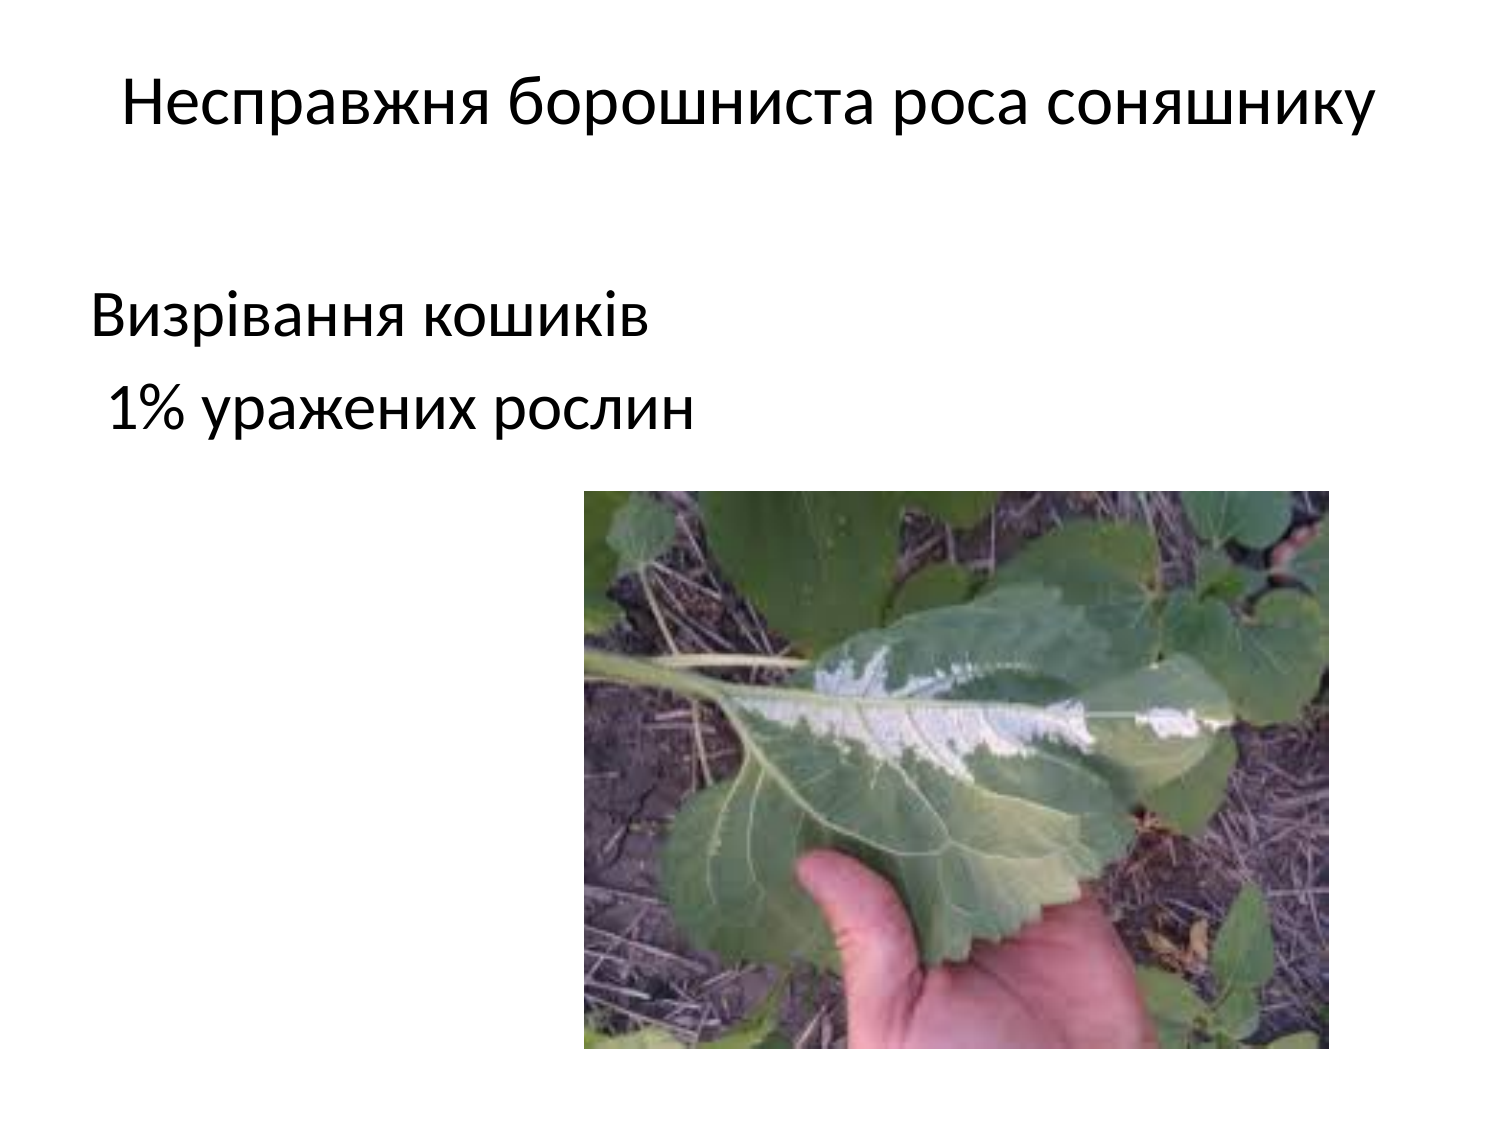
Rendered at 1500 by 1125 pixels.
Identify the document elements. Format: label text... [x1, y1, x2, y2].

title Несправжня борошниста роса соняшнику [75, 45, 1425, 233]
list Визрівання кошиків 1% уражених рослин [75, 262, 1425, 1005]
picture [584, 491, 1330, 1050]
